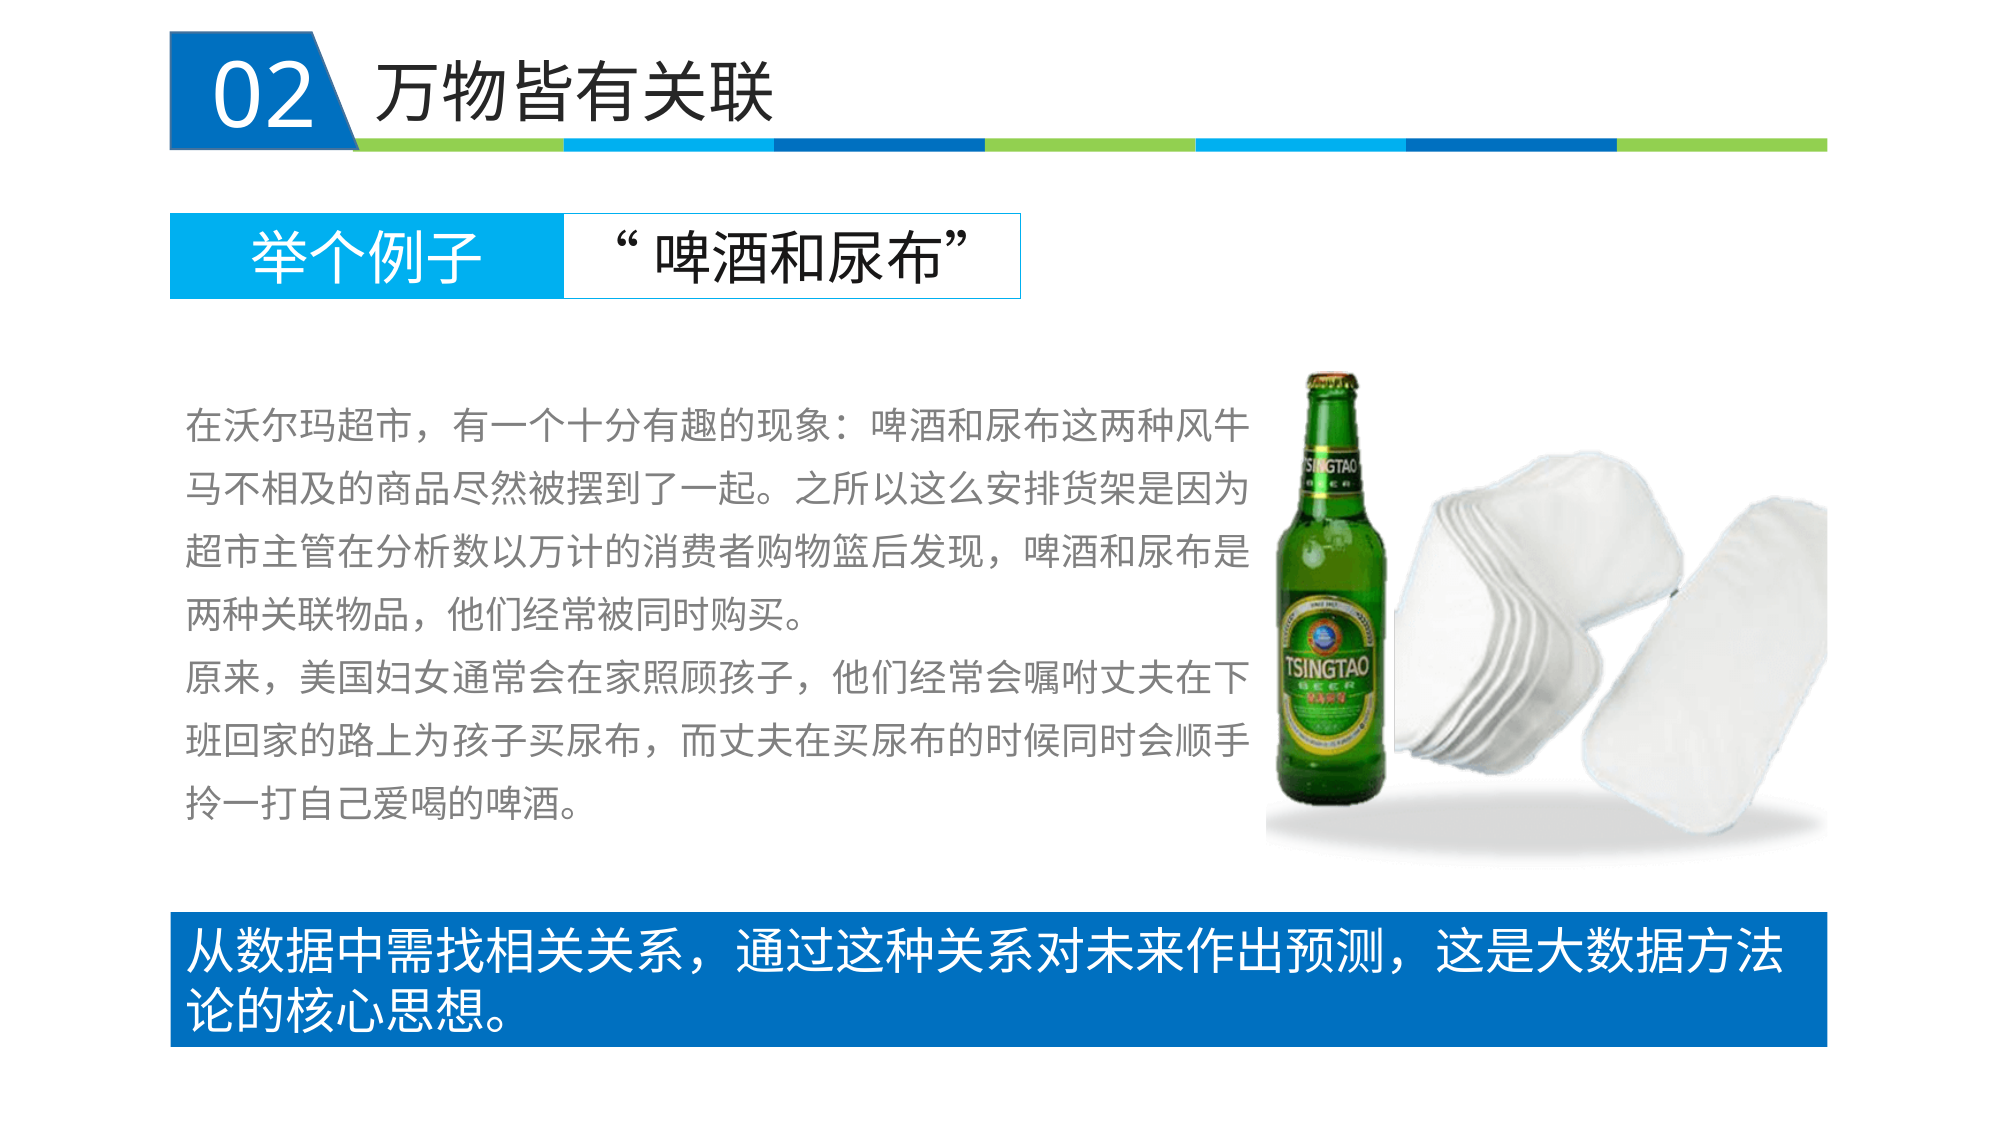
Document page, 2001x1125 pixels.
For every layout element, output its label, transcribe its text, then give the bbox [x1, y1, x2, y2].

text_box 举个例子 [170, 213, 563, 299]
text_box 在沃尔玛超市，有一个十分有趣的现象：啤酒和尿布这两种风牛马不相及的商品尽然被摆到了一起。之所以这么安排货架是因为超市主管在分析数以万计的消费者购物篮后发现，啤酒和尿布是两种关联物品，他们经常被同时购买。 原来，美国妇女通常会在家照顾孩子，他们经常会嘱咐丈夫在下班回家的路上为孩子买尿布，而丈夫在买尿布的时候同时会顺手拎一打自己爱喝的啤酒。 [170, 377, 1265, 833]
picture [1265, 371, 1828, 872]
text_box “啤酒和尿布” [563, 213, 1021, 299]
text_box 02 [169, 31, 355, 151]
text_box 从数据中需找相关关系，通过这种关系对未来作出预测，这是大数据方法论的核心思想。 [170, 912, 1828, 1047]
text_box 万物皆有关联 [360, 42, 791, 138]
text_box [352, 138, 1828, 152]
